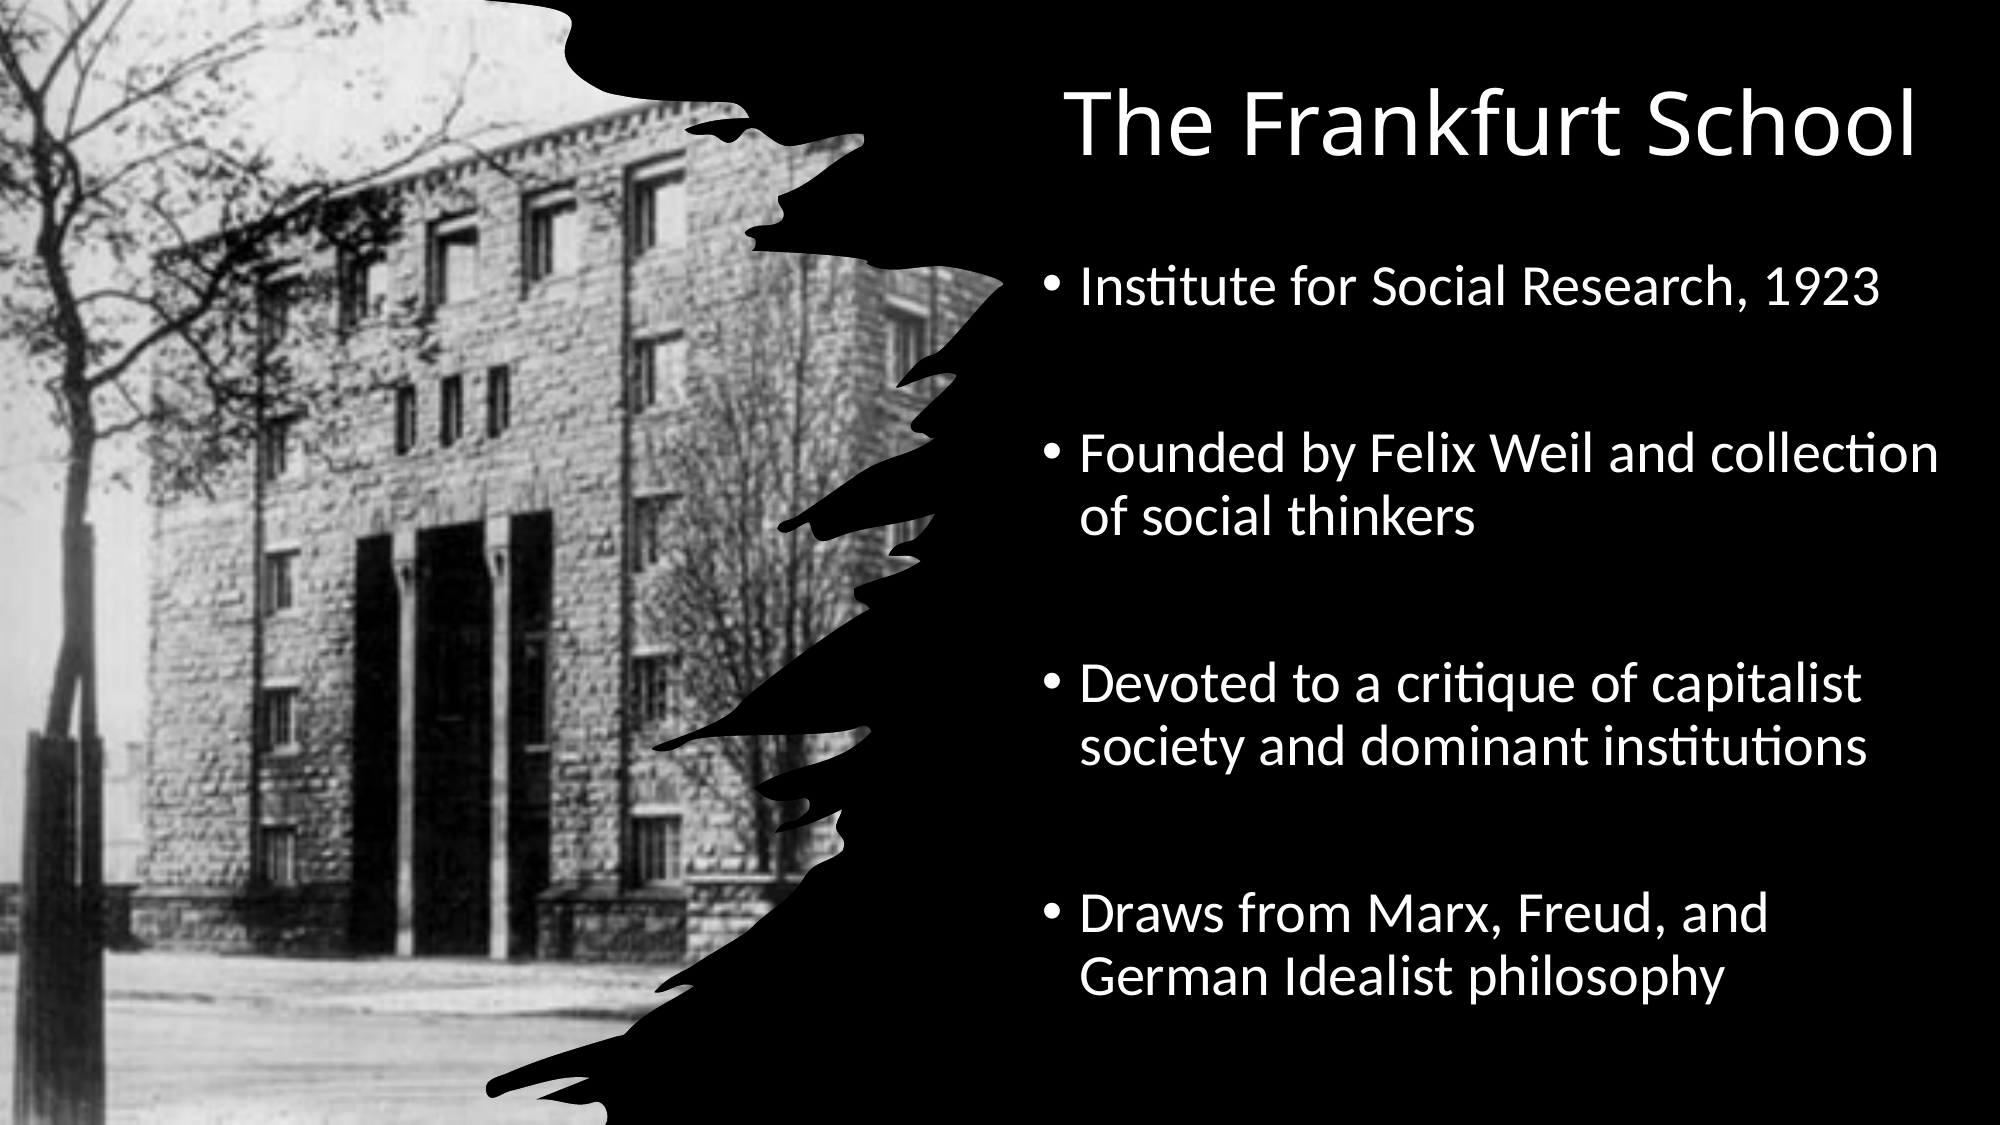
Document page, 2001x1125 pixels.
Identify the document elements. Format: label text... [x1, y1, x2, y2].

list Institute for Social Research, 1923 Founded by Felix Weil and collection of social thinkers Devoted to a critique of capitalist society and dominant institutions Draws from Marx, Freud, and German Idealist philosophy [1026, 247, 1967, 1018]
title The Frankfurt School [1048, 59, 1967, 195]
picture [0, 0, 1004, 1125]
text_box [1004, 0, 2000, 1125]
